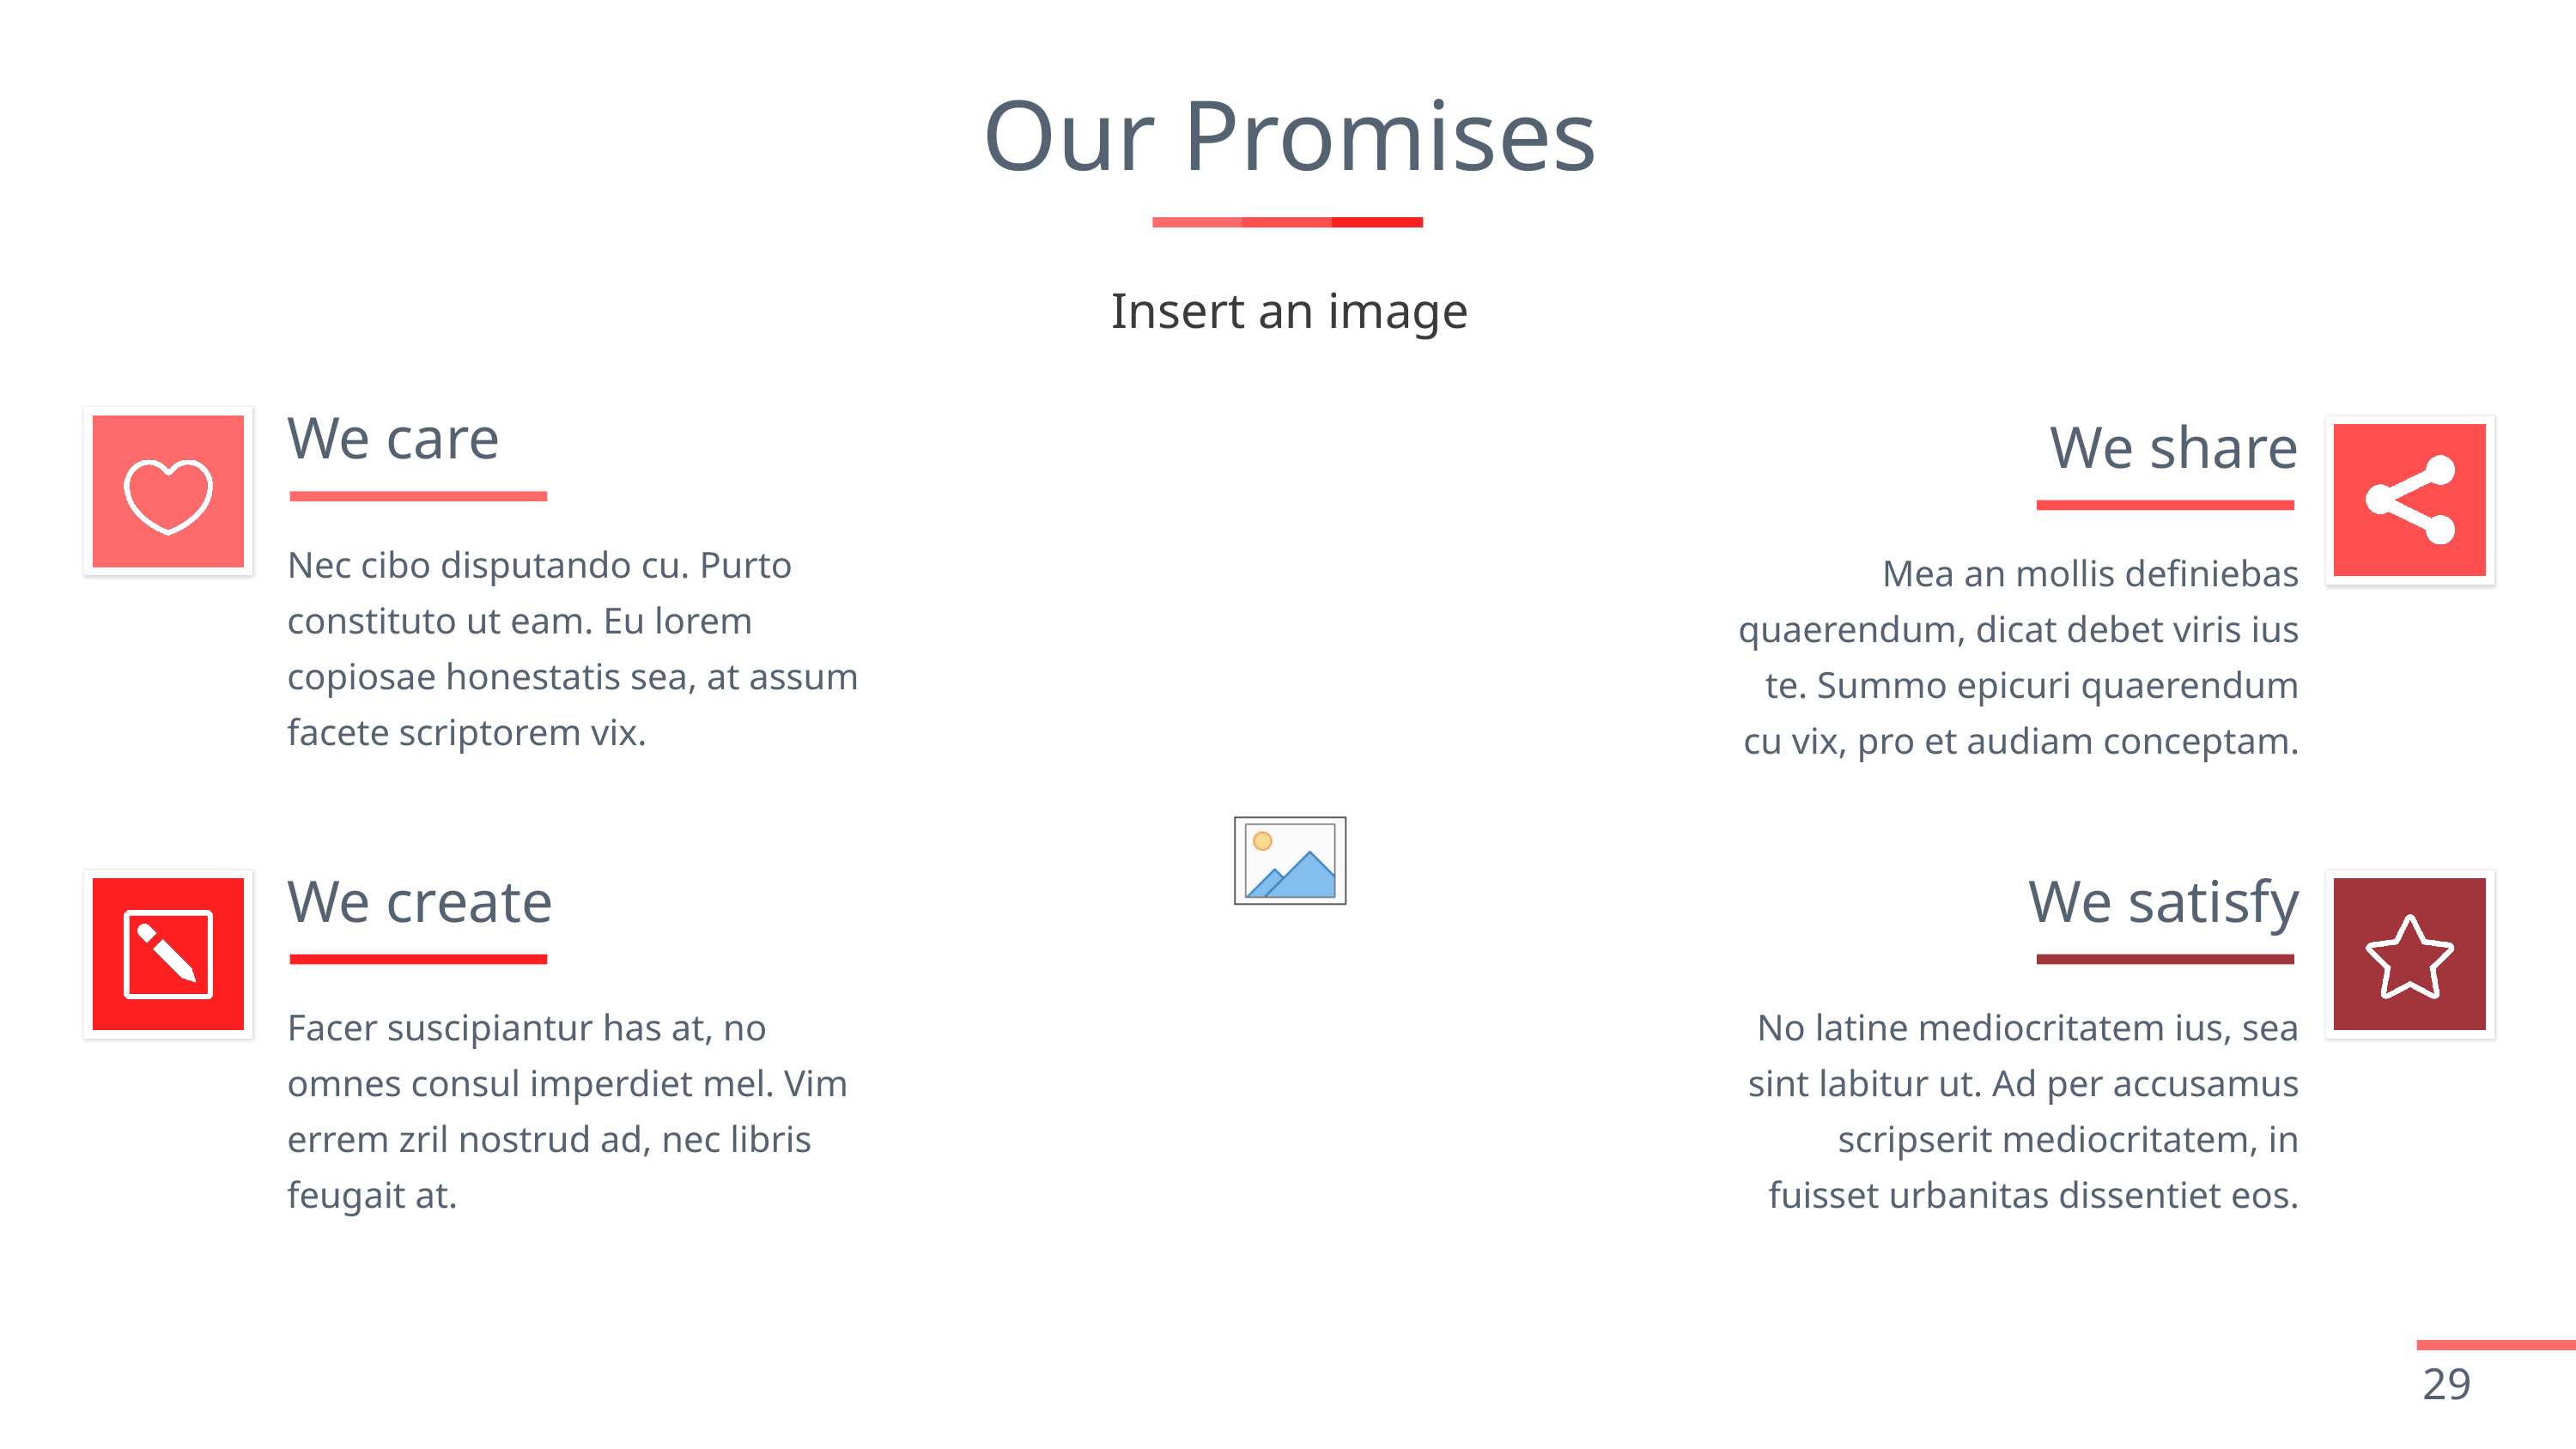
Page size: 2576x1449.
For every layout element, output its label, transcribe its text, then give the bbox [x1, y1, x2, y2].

title Our Promises [69, 49, 2512, 230]
list We share [1718, 392, 2313, 498]
list Nec cibo disputando cu. Purto constituto ut eam. Eu lorem copiosae honestatis sea, at assum facete scriptorem vix. [274, 523, 862, 813]
picture [124, 446, 213, 536]
list No latine mediocritatem ius, sea sint labitur ut. Ad per accusamus scripserit mediocritatem, in fuisset urbanitas dissentiet eos. [1718, 985, 2313, 1276]
slide_number 29 [2409, 1351, 2576, 1421]
list We create [274, 846, 862, 952]
list We care [274, 383, 862, 489]
list We satisfy [1718, 846, 2313, 952]
picture [862, 273, 1718, 1449]
picture [2366, 910, 2455, 999]
list Facer suscipiantur has at, no omnes consul imperdiet mel. Vim errem zril nostrud ad, nec libris feugait at. [274, 985, 862, 1276]
picture [2366, 455, 2455, 545]
list Mea an mollis definiebas quaerendum, dicat debet viris ius te. Summo epicuri quaerendum cu vix, pro et audiam conceptam. [1718, 531, 2313, 822]
picture [124, 910, 213, 999]
